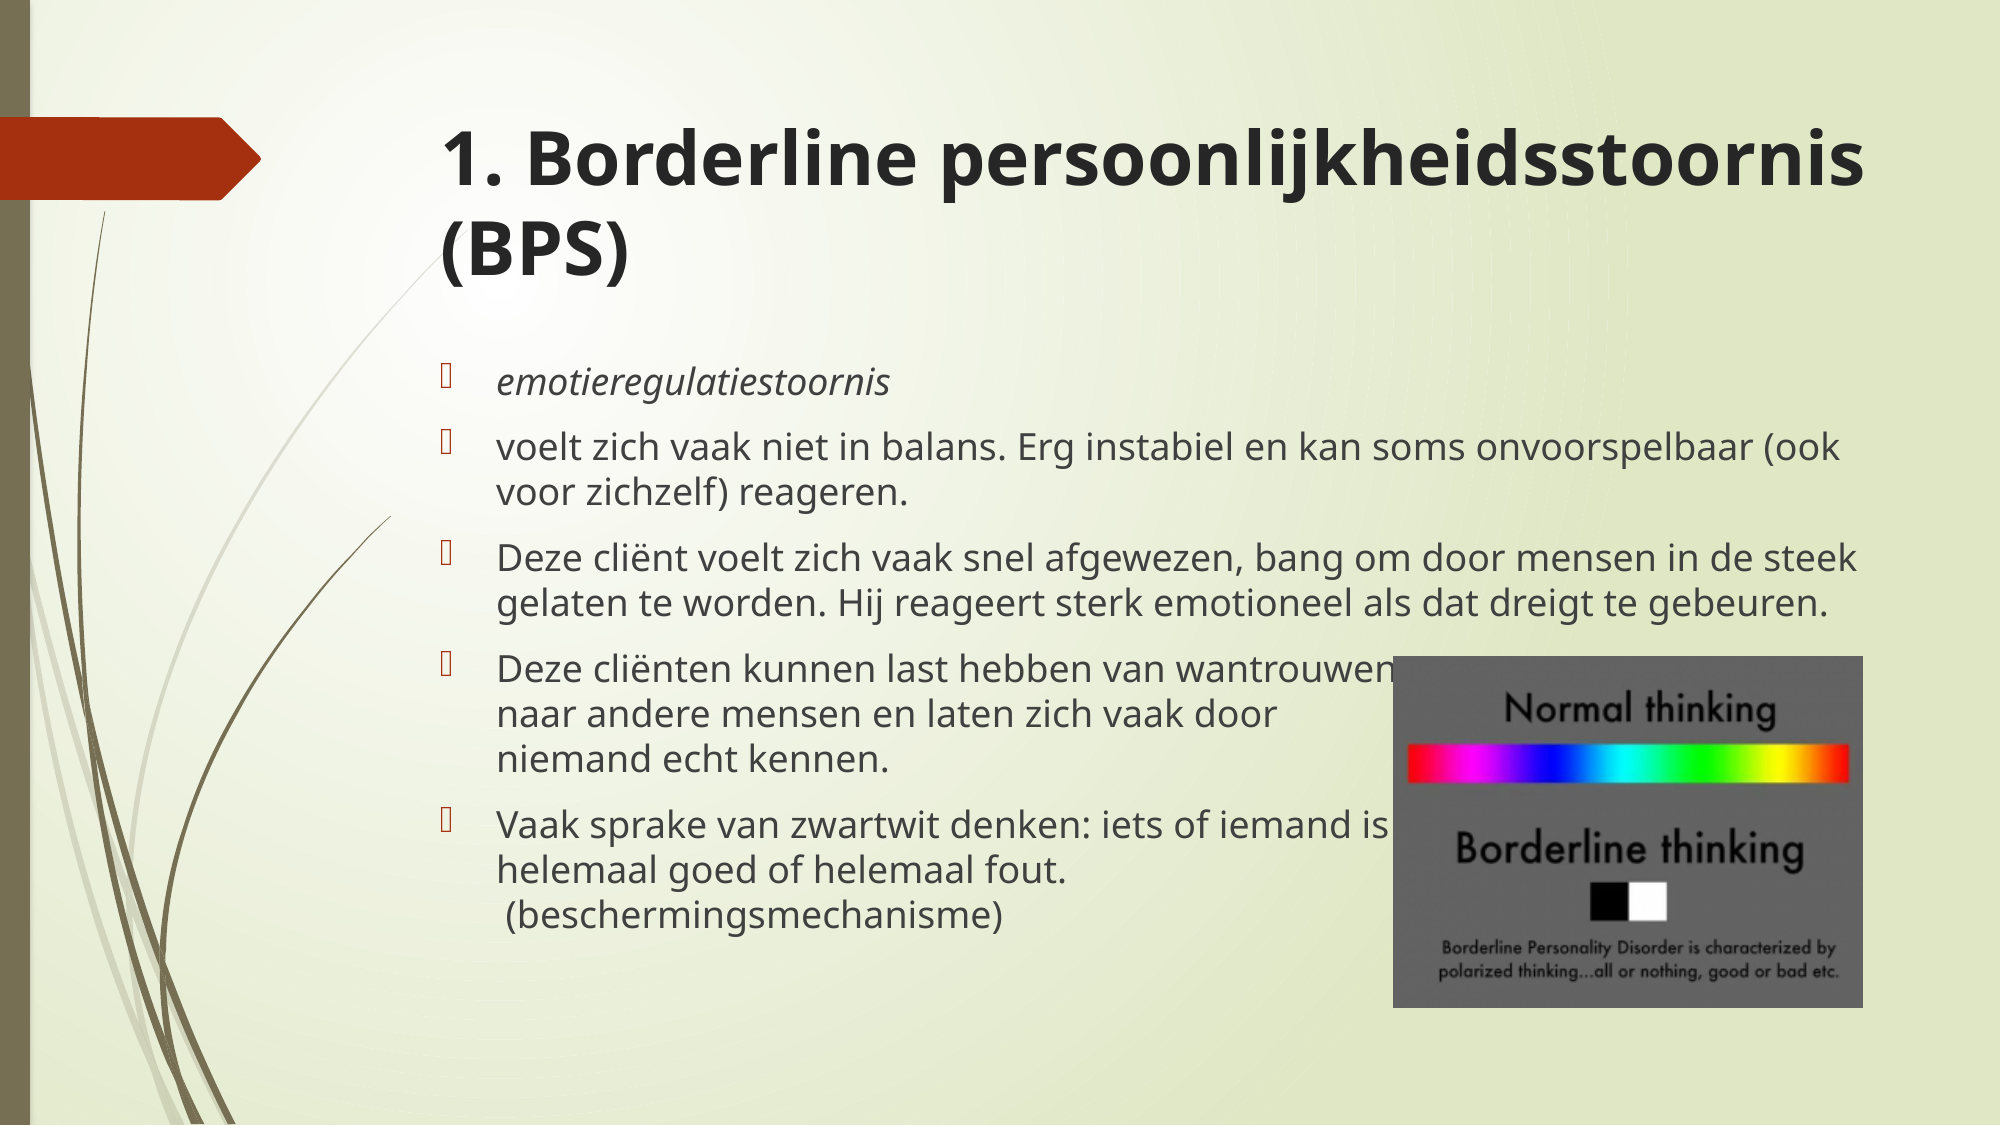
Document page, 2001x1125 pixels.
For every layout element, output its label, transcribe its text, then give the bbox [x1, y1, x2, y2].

title 1. Borderline persoonlijkheidsstoornis (BPS) [425, 102, 1888, 313]
picture [1393, 656, 1863, 1009]
list emotieregulatiestoornis voelt zich vaak niet in balans. Erg instabiel en kan soms onvoorspelbaar (ook voor zichzelf) reageren. Deze cliënt voelt zich vaak snel afgewezen, bang om door mensen in de steek gelaten te worden. Hij reageert sterk emotioneel als dat dreigt te gebeuren. Deze cliënten kunnen last hebben van wantrouwen naar andere mensen en laten zich vaak door niemand echt kennen. Vaak sprake van zwartwit denken: iets of iemand is helemaal goed of helemaal fout. (beschermingsmechanisme) [424, 350, 1888, 970]
